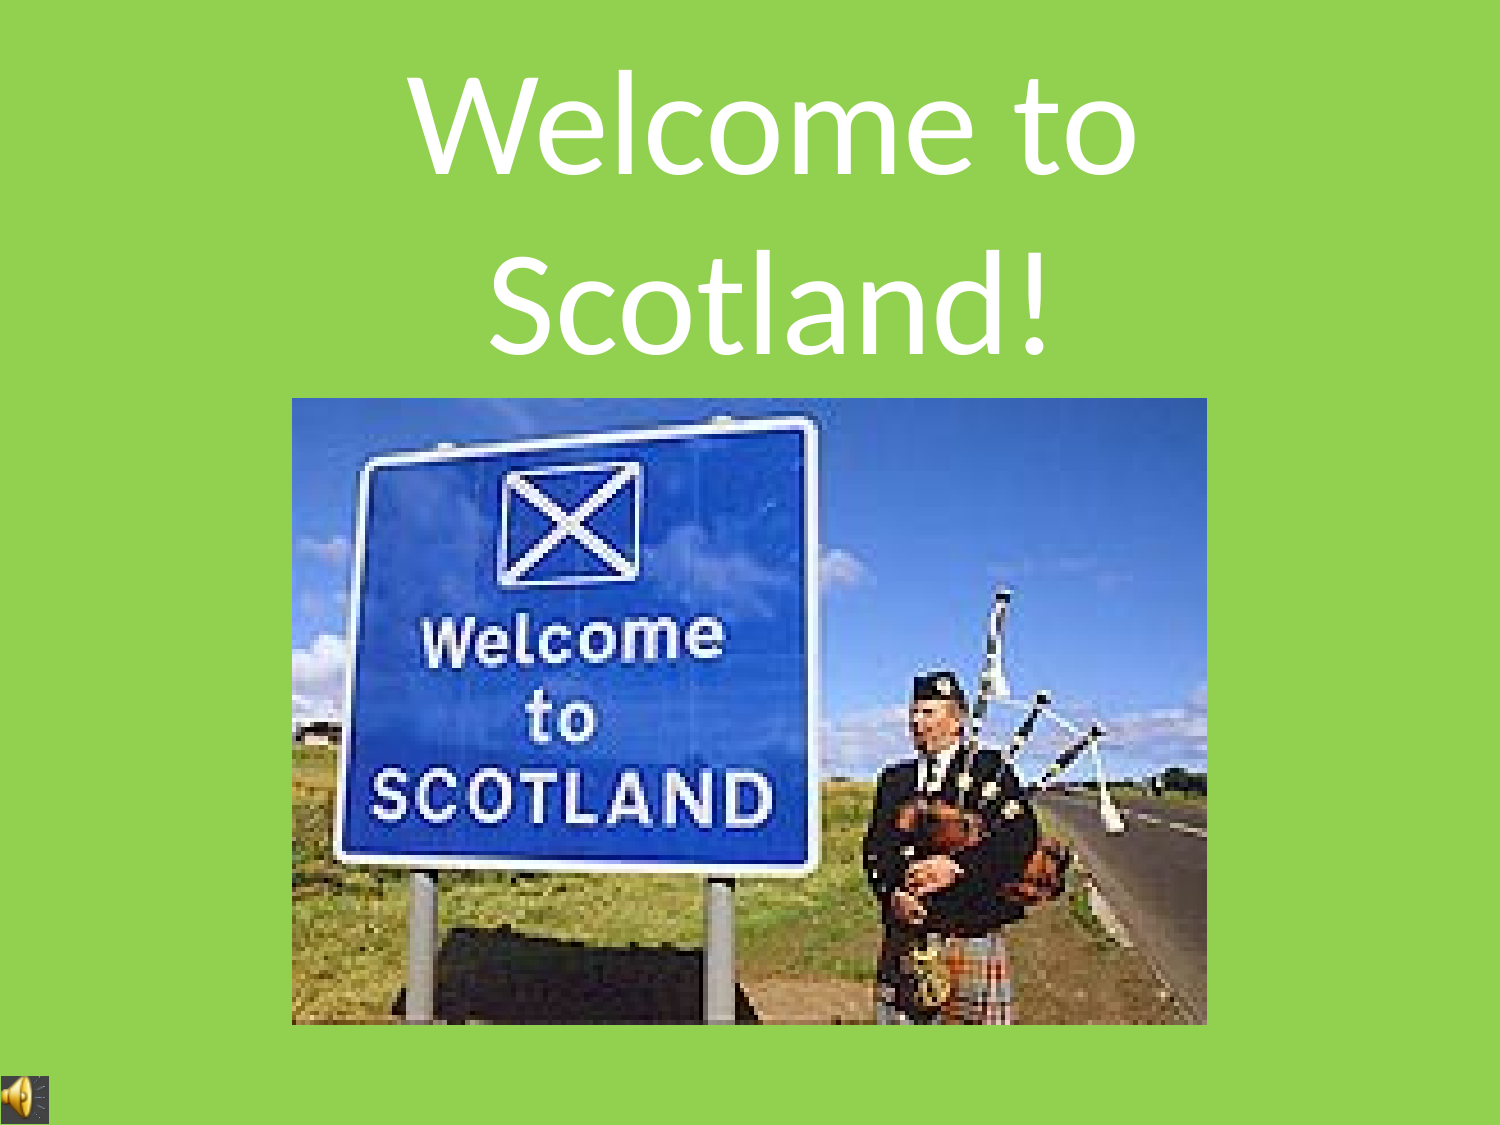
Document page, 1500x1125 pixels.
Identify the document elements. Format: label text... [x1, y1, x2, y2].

title Welcome to Scotland! [105, 58, 1442, 352]
picture [292, 398, 1208, 1025]
picture [0, 1074, 51, 1125]
